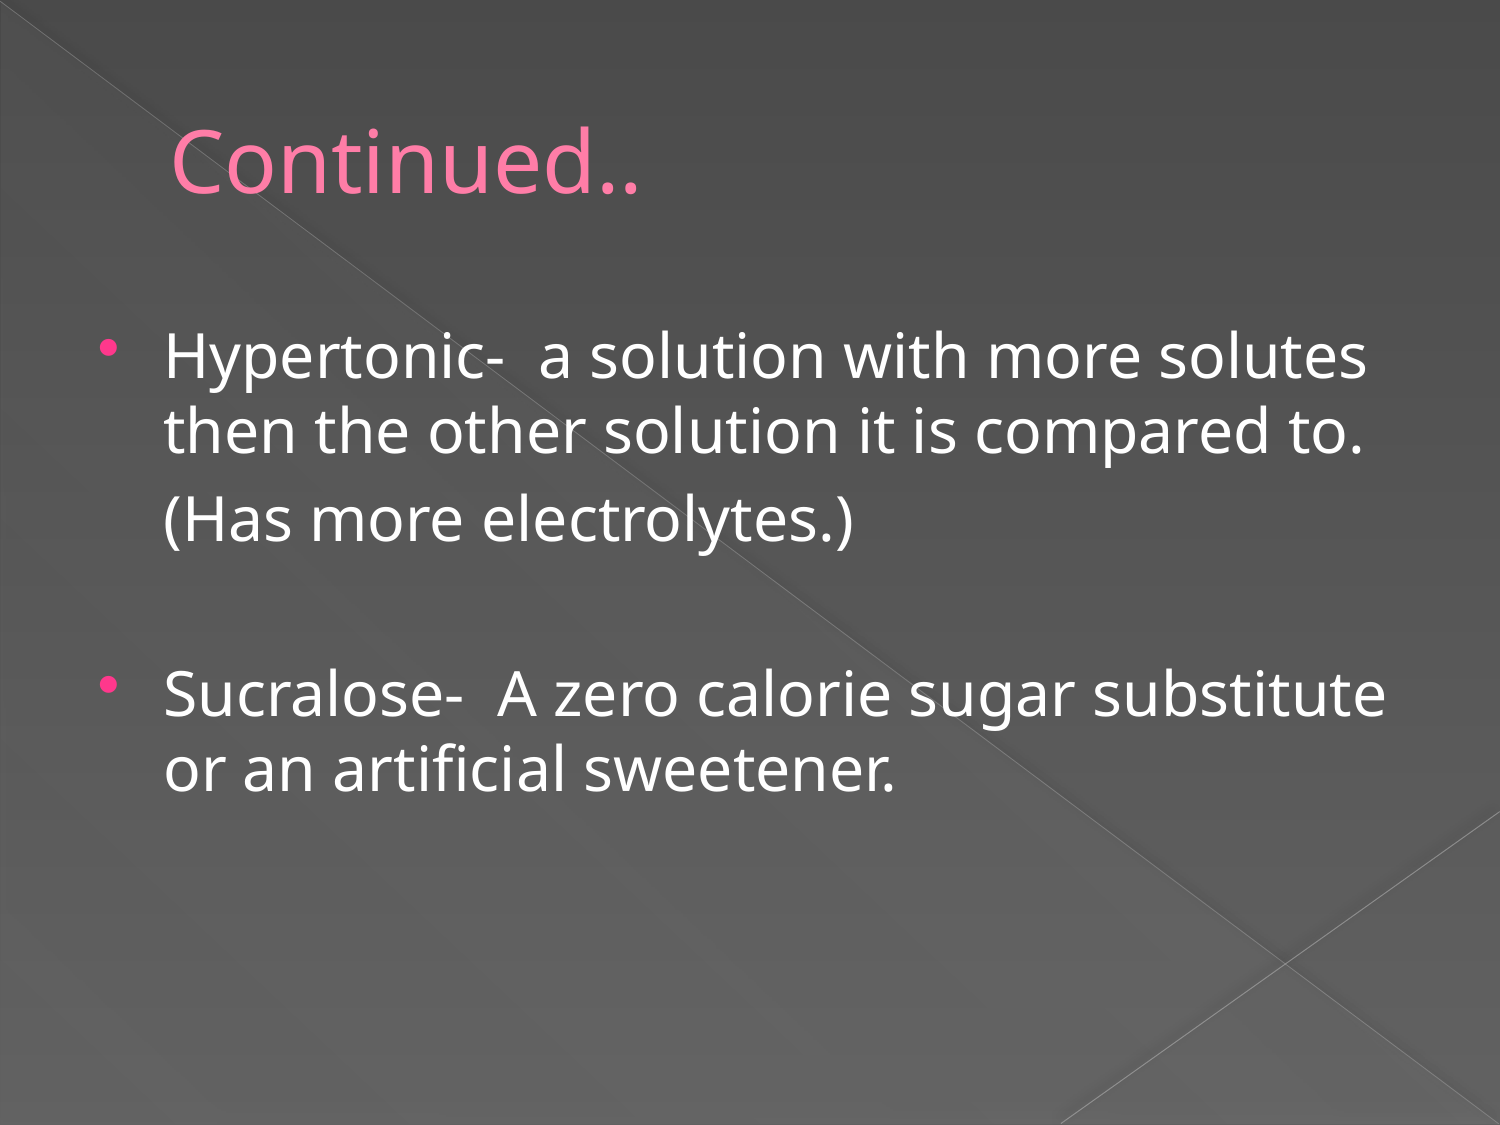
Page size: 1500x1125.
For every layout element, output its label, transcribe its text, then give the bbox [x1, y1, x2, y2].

title Continued.. [75, 43, 1425, 274]
list Hypertonic- a solution with more solutes then the other solution it is compared to. (Has more electrolytes.) Sucralose- A zero calorie sugar substitute or an artificial sweetener. [75, 308, 1425, 1059]
